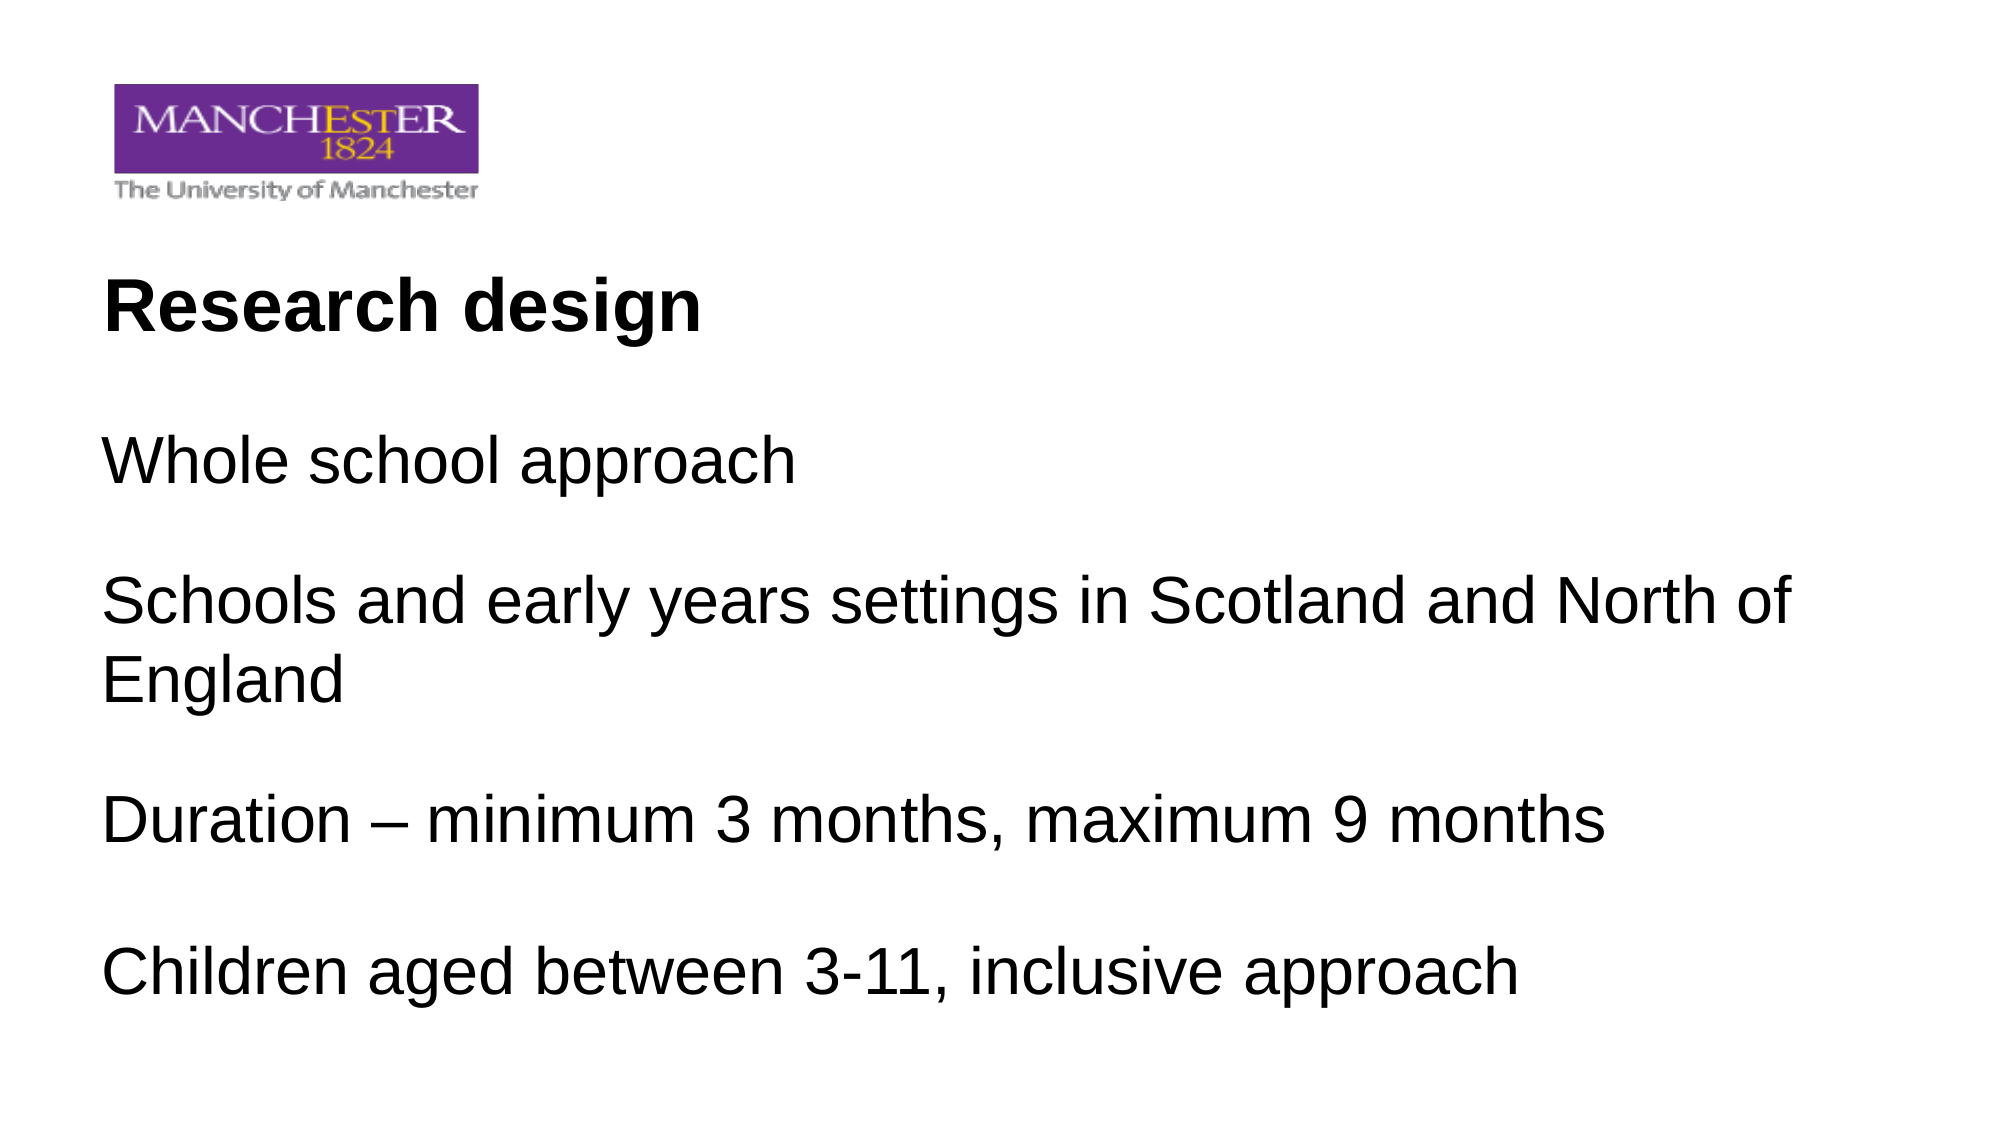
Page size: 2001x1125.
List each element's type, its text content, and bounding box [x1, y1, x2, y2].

list Whole school approach Schools and early years settings in Scotland and North of England Duration – minimum 3 months, maximum 9 months Children aged between 3-11, inclusive approach [86, 408, 1887, 1006]
title Research design [88, 207, 1367, 396]
